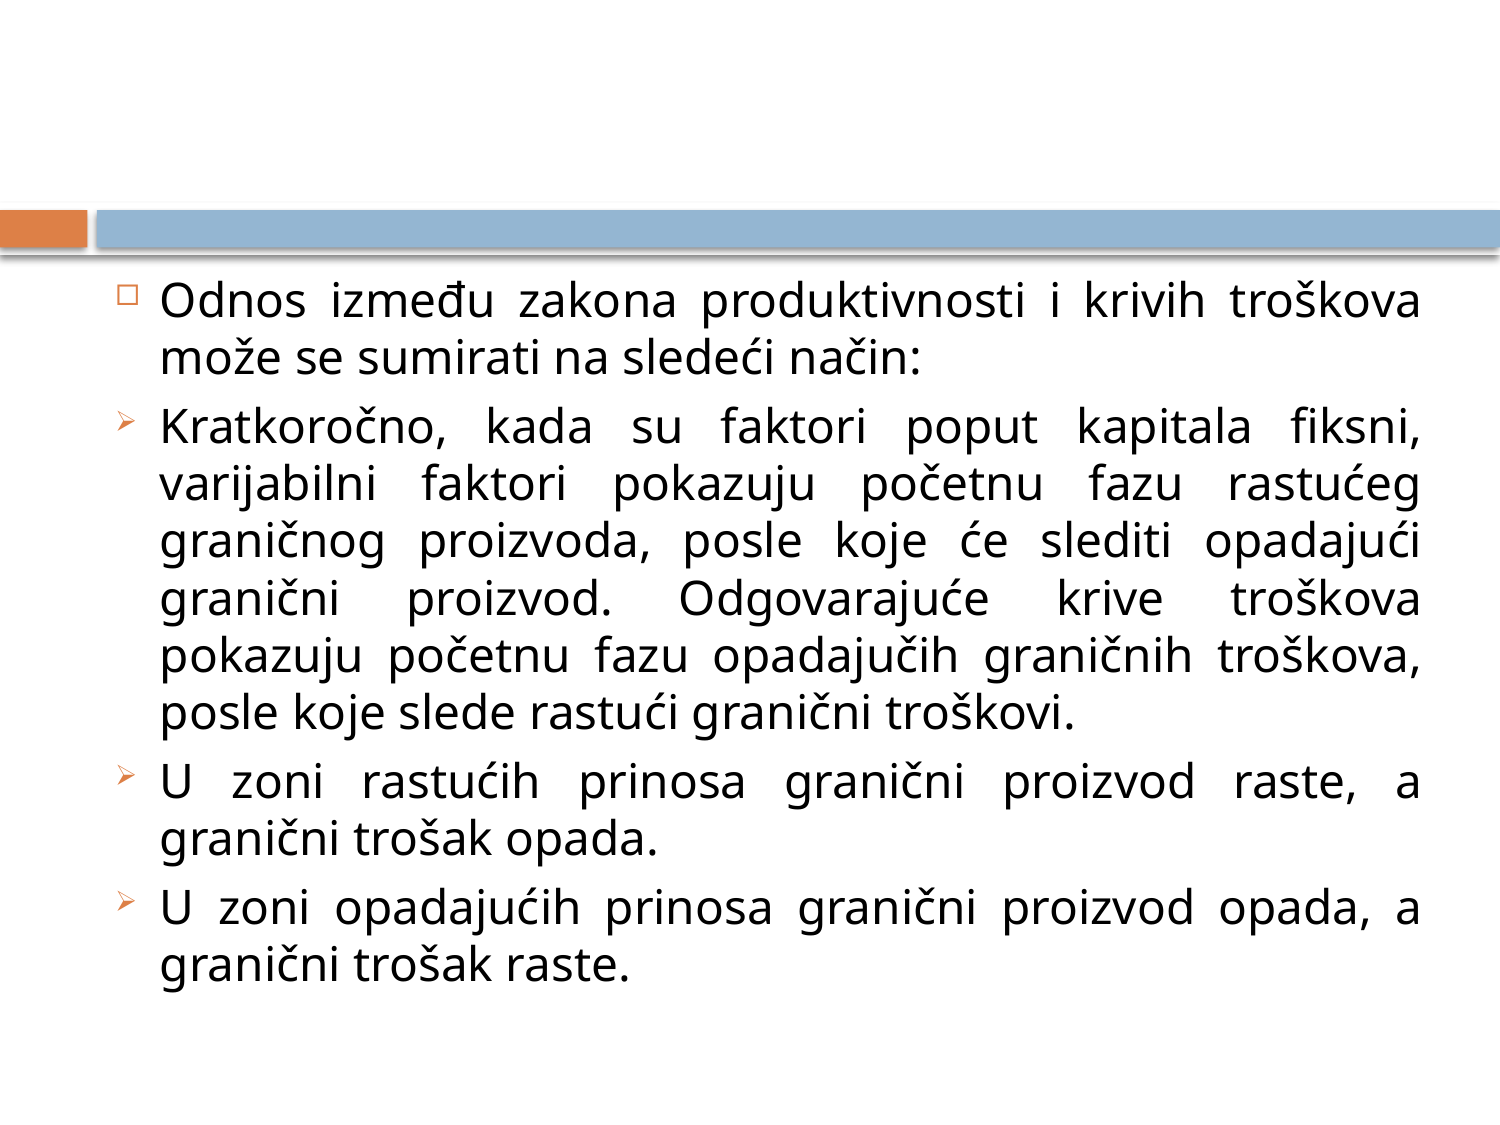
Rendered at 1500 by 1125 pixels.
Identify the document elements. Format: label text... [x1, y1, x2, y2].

list Odnos između zakona produktivnosti i krivih troškova može se sumirati na sledeći način: Kratkoročno, kada su faktori poput kapitala fiksni, varijabilni faktori pokazuju početnu fazu rastućeg graničnog proizvoda, posle koje će slediti opadajući granični proizvod. Odgovarajuće krive troškova pokazuju početnu fazu opadajučih graničnih troškova, posle koje slede rastući granični troškovi. U zoni rastućih prinosa granični proizvod raste, a granični trošak opada. U zoni opadajućih prinosa granični proizvod opada, a granični trošak raste. [100, 262, 1438, 1000]
